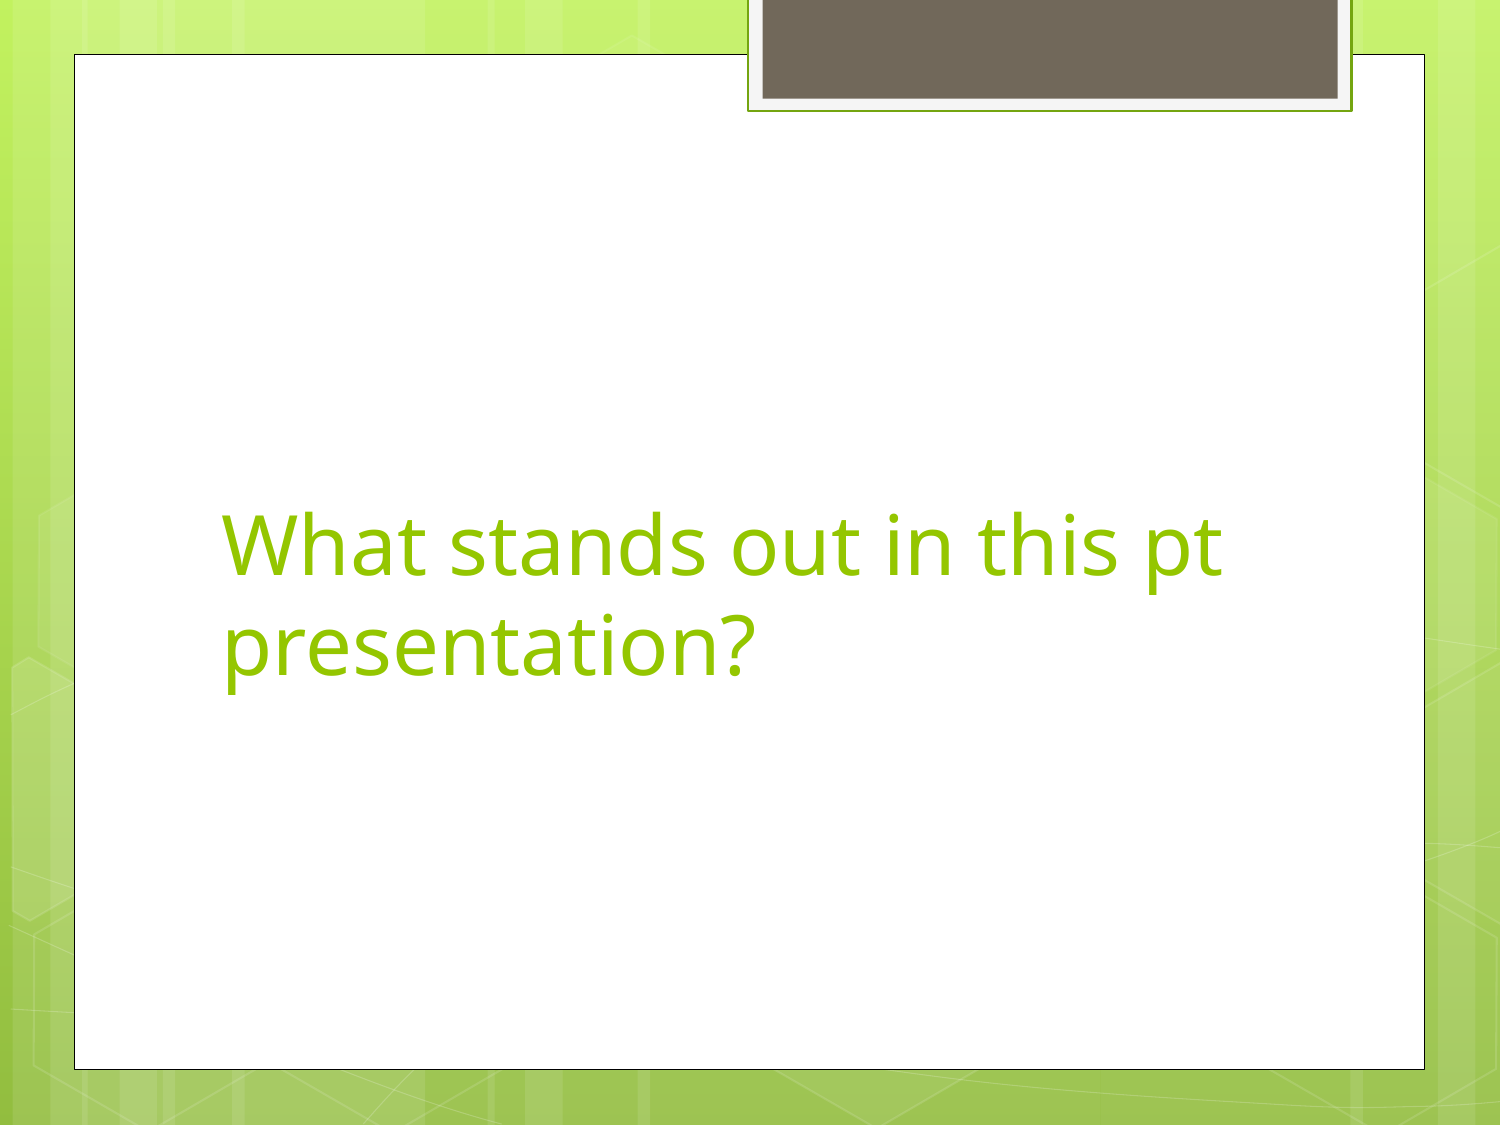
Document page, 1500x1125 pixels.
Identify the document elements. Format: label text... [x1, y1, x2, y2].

title What stands out in this pt presentation? [206, 475, 1296, 700]
